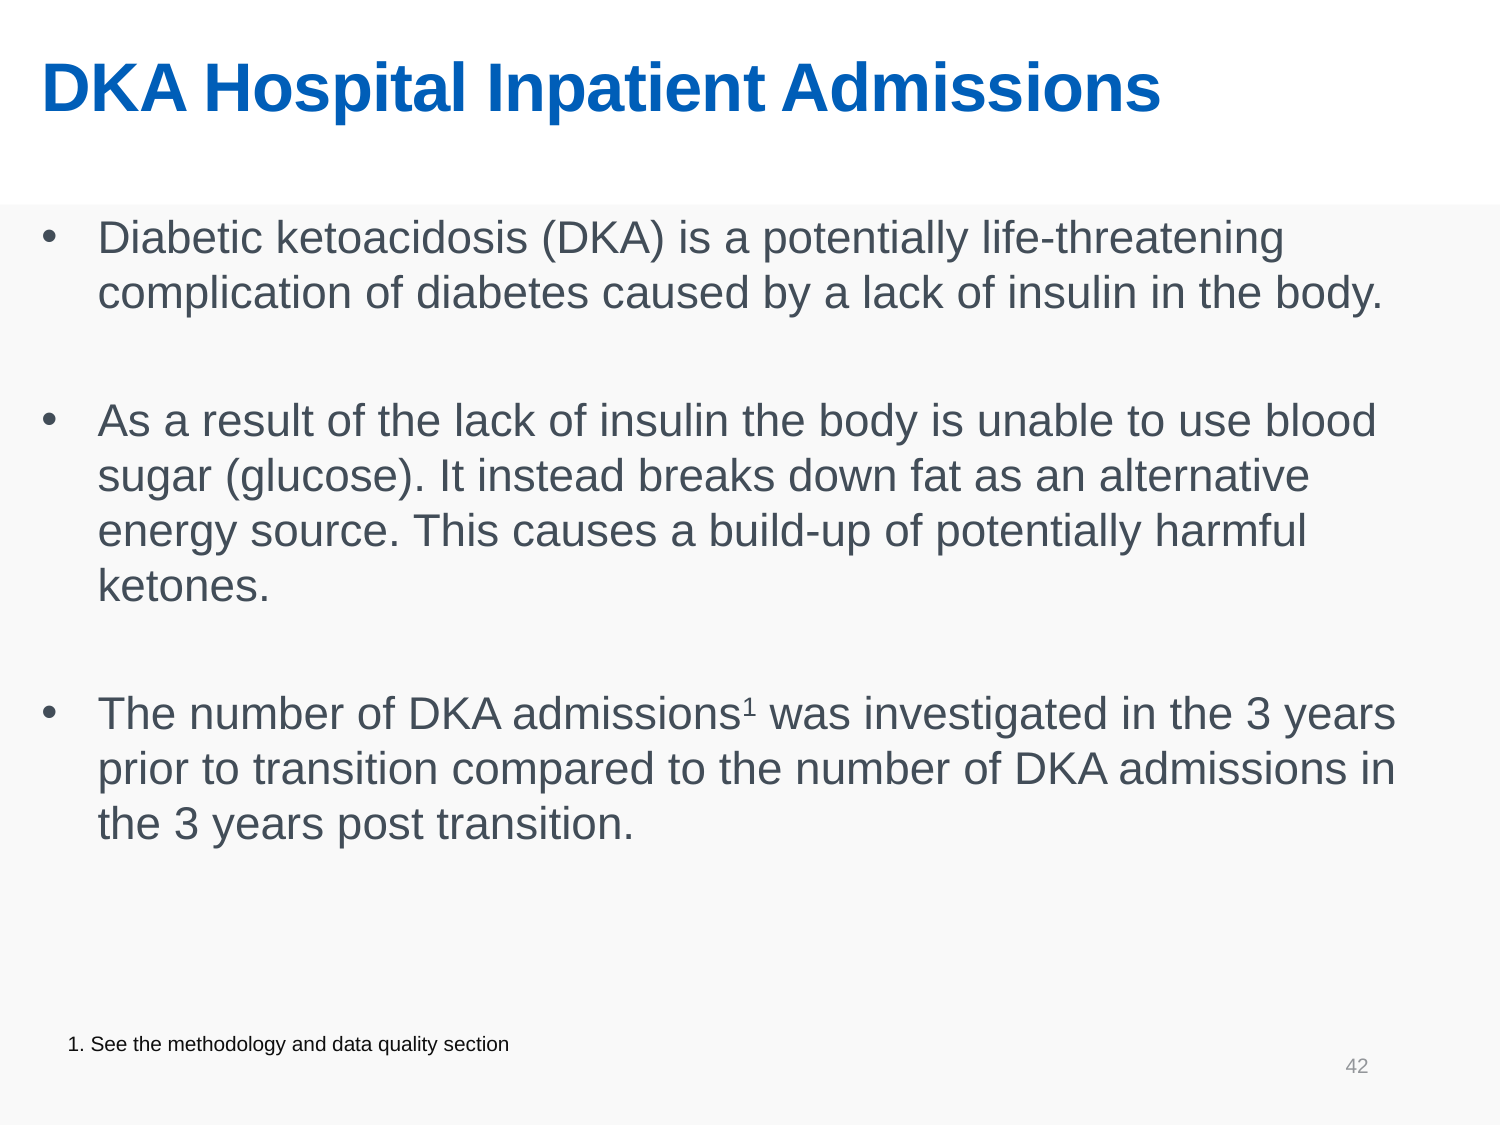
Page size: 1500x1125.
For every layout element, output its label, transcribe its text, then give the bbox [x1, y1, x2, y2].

slide_number 42 [1033, 1035, 1384, 1095]
title DKA Hospital Inpatient Admissions [41, 42, 1427, 138]
text_box 1. See the methodology and data quality section [53, 1023, 975, 1063]
list Diabetic ketoacidosis (DKA) is a potentially life-threatening complication of diabetes caused by a lack of insulin in the body. As a result of the lack of insulin the body is unable to use blood sugar (glucose). It instead breaks down fat as an alternative energy source. This causes a build-up of potentially harmful ketones. The number of DKA admissions1 was investigated in the 3 years prior to transition compared to the number of DKA admissions in the 3 years post transition. [41, 208, 1459, 1035]
